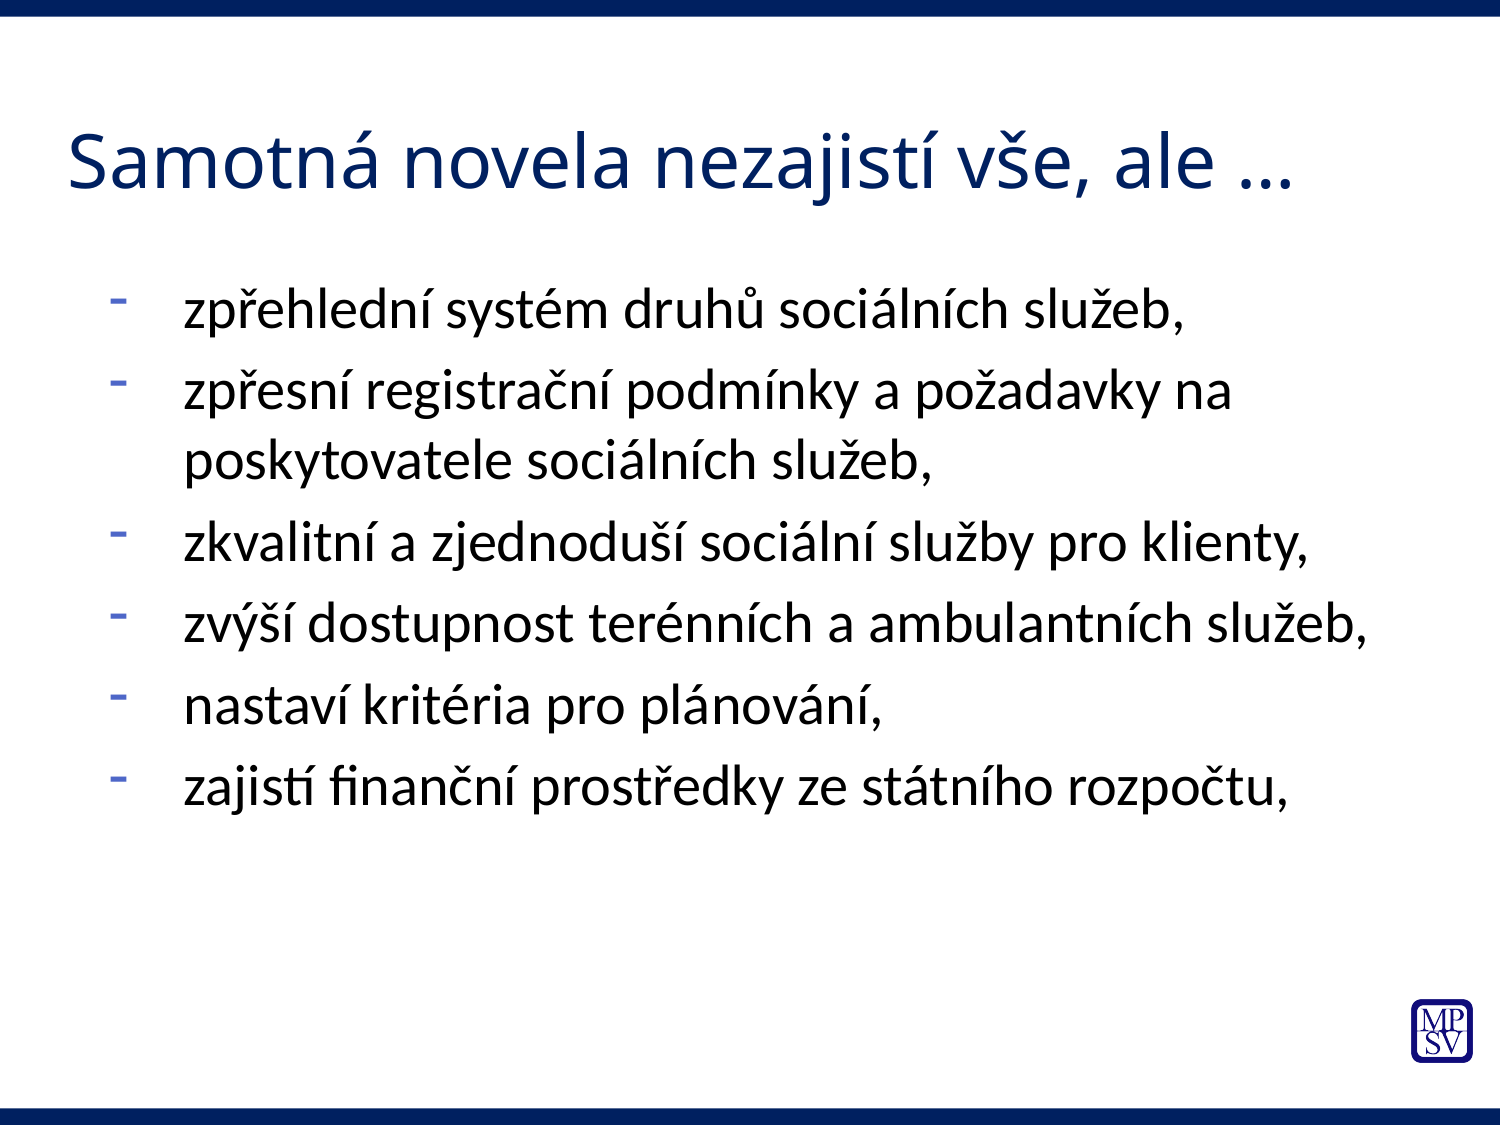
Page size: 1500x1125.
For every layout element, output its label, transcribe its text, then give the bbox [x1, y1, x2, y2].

text_box [0, 0, 1500, 19]
text_box [0, 1106, 1500, 1125]
text_box Samotná novela nezajistí vše, ale … [53, 105, 1453, 211]
picture [1411, 999, 1473, 1063]
list zpřehlední systém druhů sociálních služeb, zpřesní registrační podmínky a požadavky na poskytovatele sociálních služeb, zkvalitní a zjednoduší sociální služby pro klienty, zvýší dostupnost terénních a ambulantních služeb, nastaví kritéria pro plánování, zajistí finanční prostředky ze státního rozpočtu, [75, 262, 1453, 1005]
